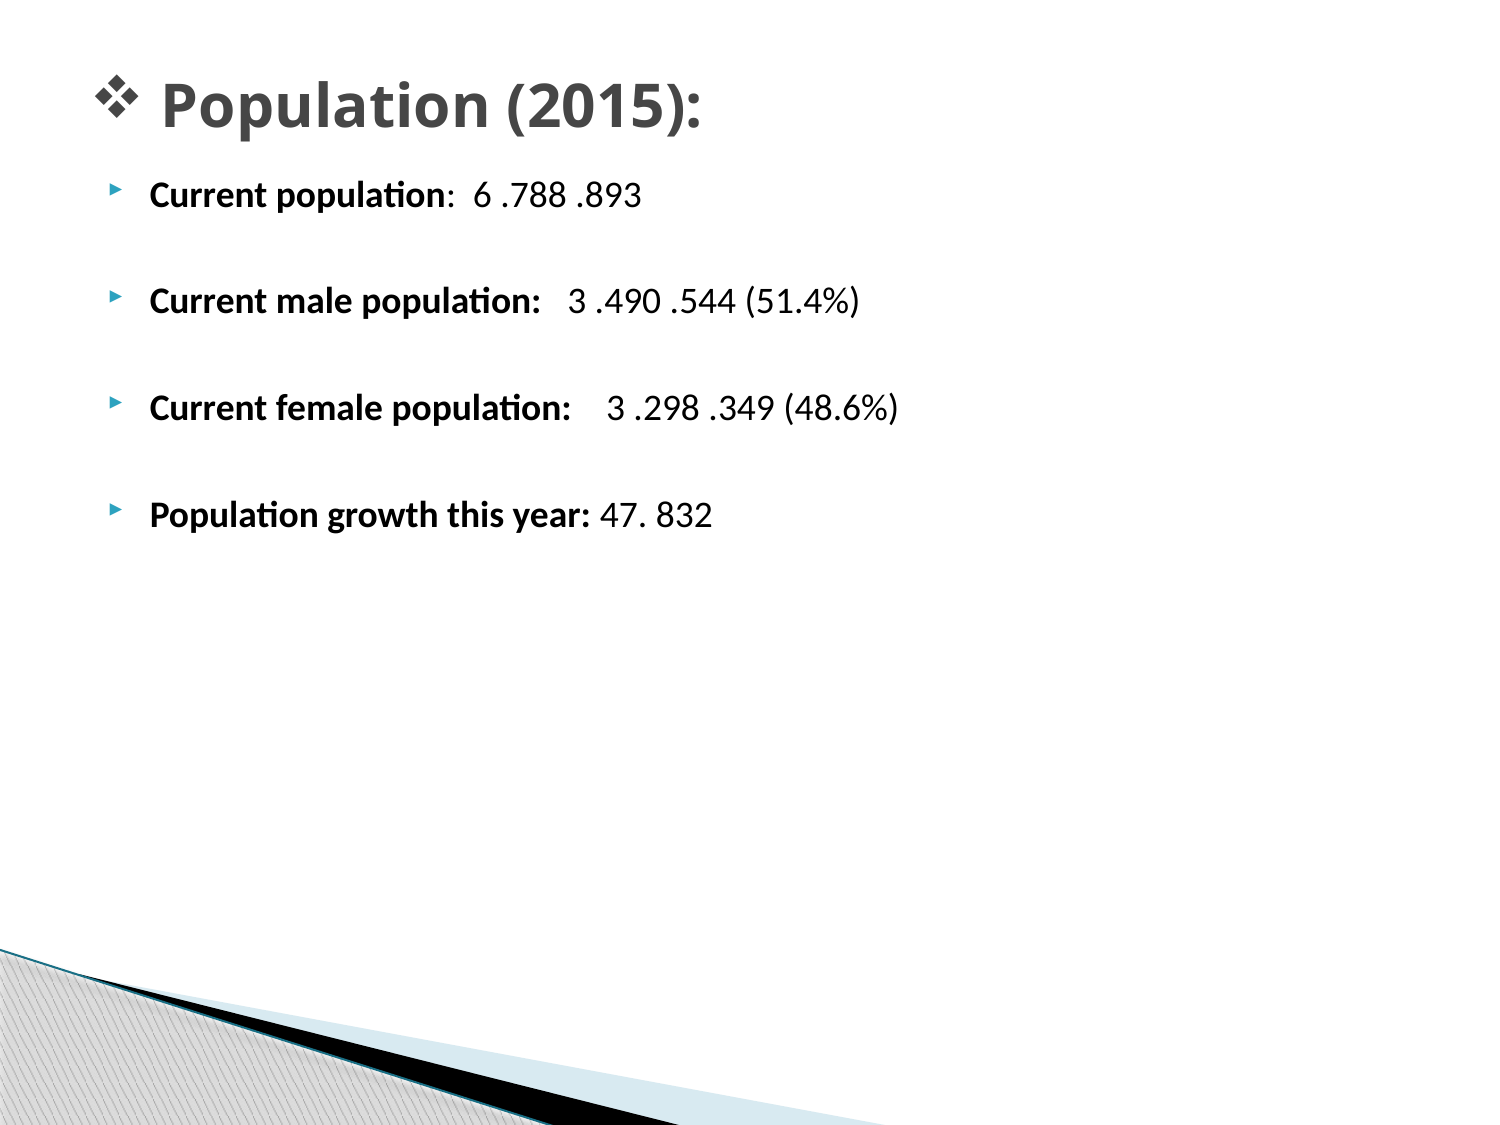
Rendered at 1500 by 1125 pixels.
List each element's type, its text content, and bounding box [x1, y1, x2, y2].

list Current population: 6 .788 .893 Current male population: 3 .490 .544 (51.4%) Current female population: 3 .298 .349 (48.6%) Population growth this year: 47. 832 [75, 163, 1425, 986]
title Population (2015): [75, 45, 1425, 163]
